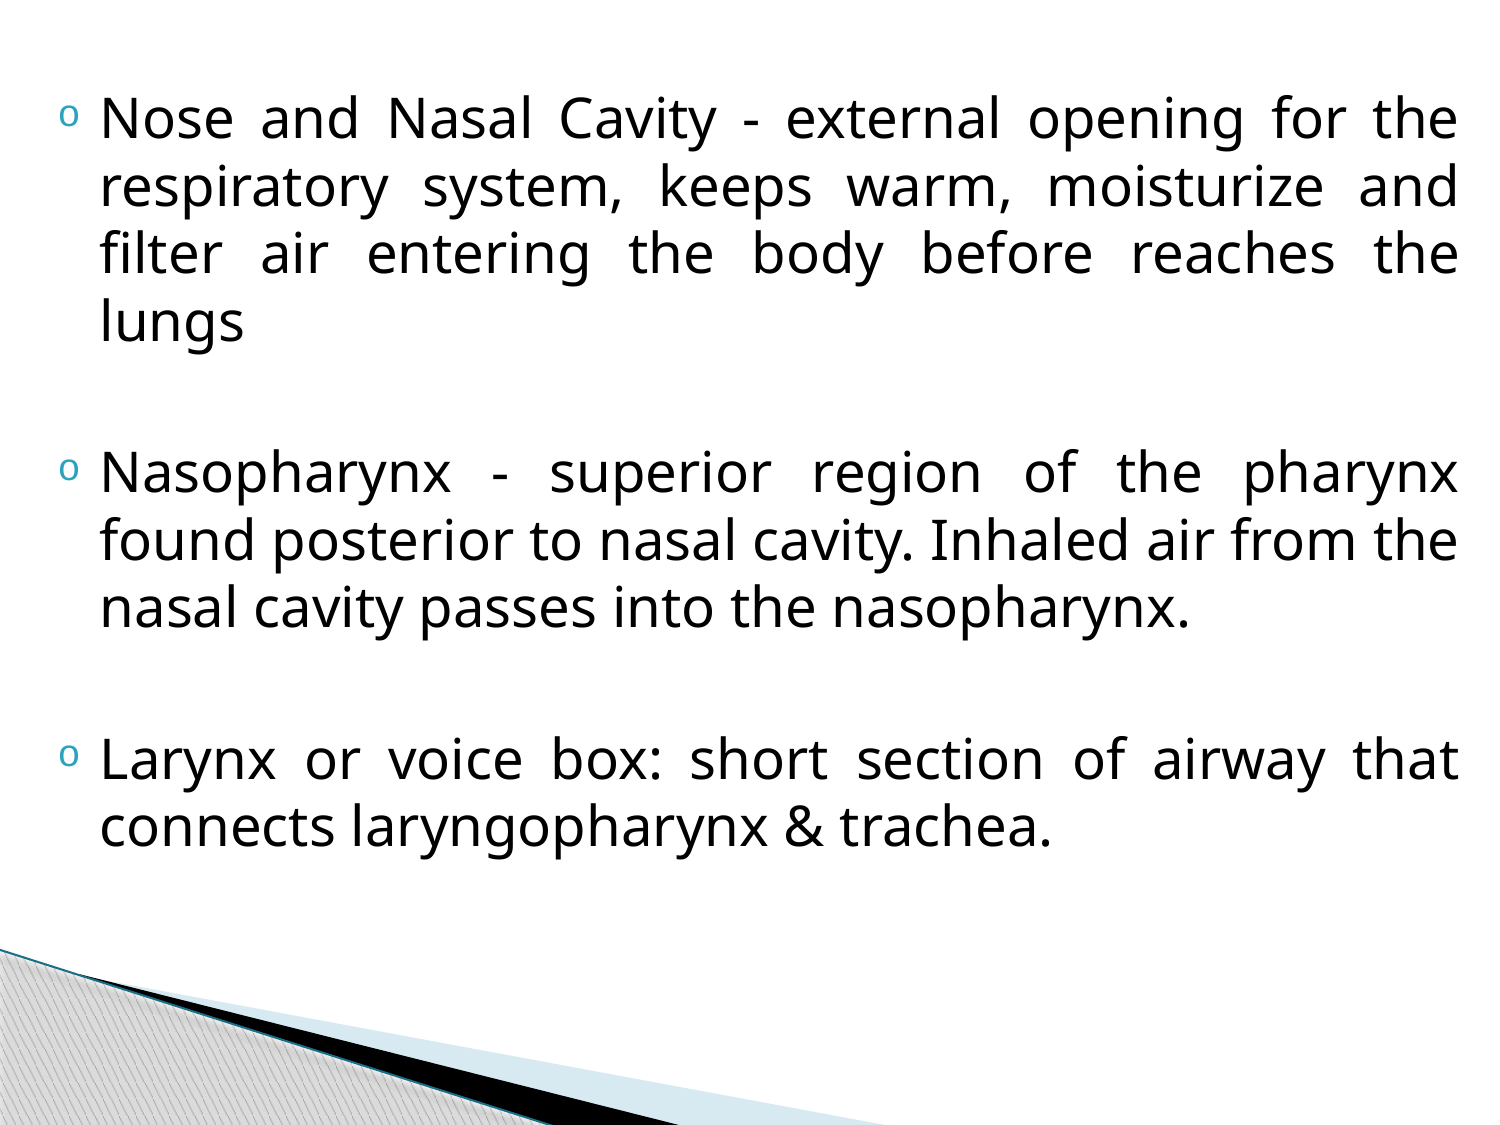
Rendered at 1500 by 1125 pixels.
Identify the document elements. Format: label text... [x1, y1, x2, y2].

list Nose and Nasal Cavity - external opening for the respiratory system, keeps warm, moisturize and filter air entering the body before reaches the lungs Nasopharynx - superior region of the pharynx found posterior to nasal cavity. Inhaled air from the nasal cavity passes into the nasopharynx. Larynx or voice box: short section of airway that connects laryngopharynx & trachea. [24, 75, 1475, 1100]
